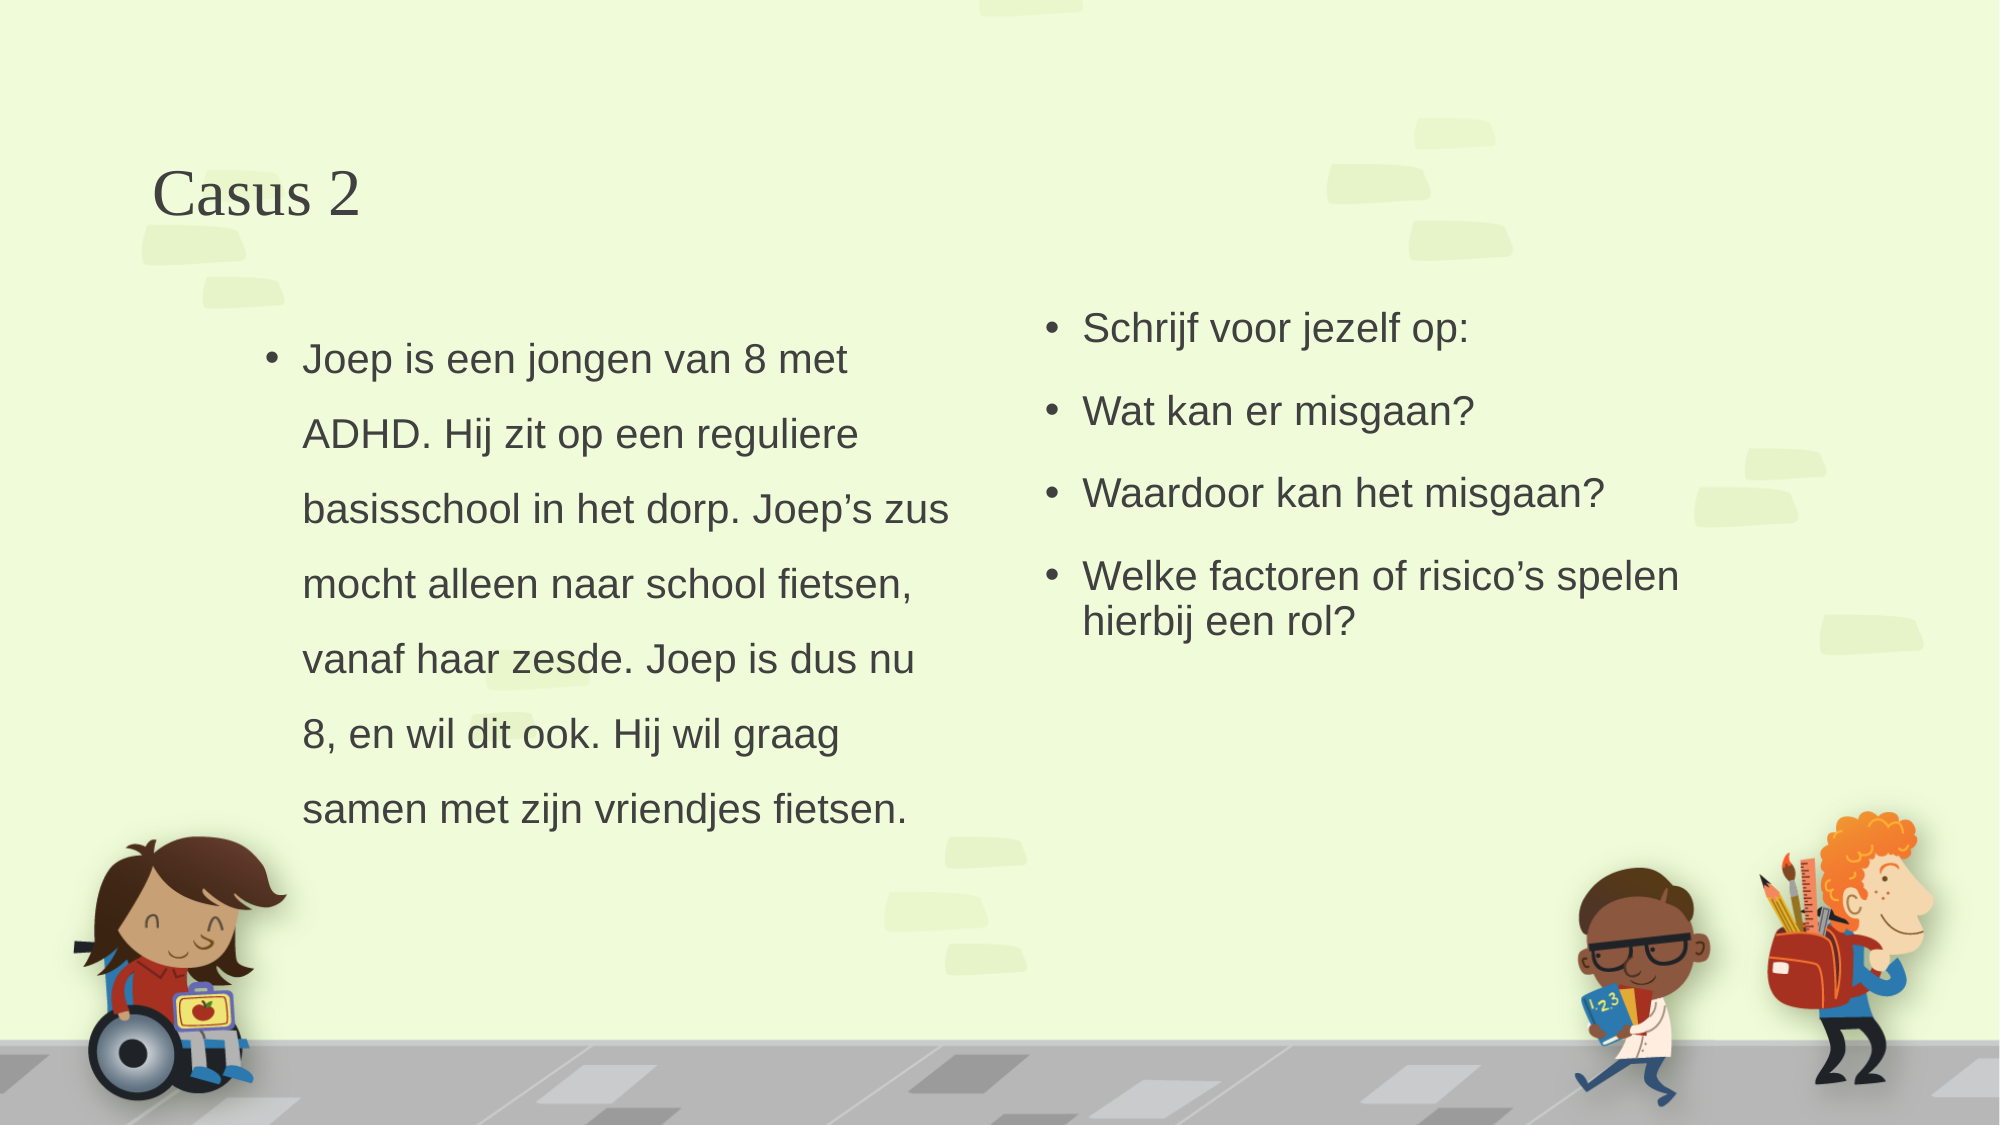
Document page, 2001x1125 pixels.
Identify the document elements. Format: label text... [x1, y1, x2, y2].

picture [0, 0, 2000, 1125]
list Joep is een jongen van 8 met ADHD. Hij zit op een reguliere basisschool in het dorp. Joep’s zus mocht alleen naar school fietsen, vanaf haar zesde. Joep is dus nu 8, en wil dit ook. Hij wil graag samen met zijn vriendjes fietsen. [249, 299, 970, 870]
list Schrijf voor jezelf op: Wat kan er misgaan? Waardoor kan het misgaan? Welke factoren of risico’s spelen hierbij een rol? [1029, 299, 1750, 870]
title Casus 2 [137, 59, 1750, 238]
